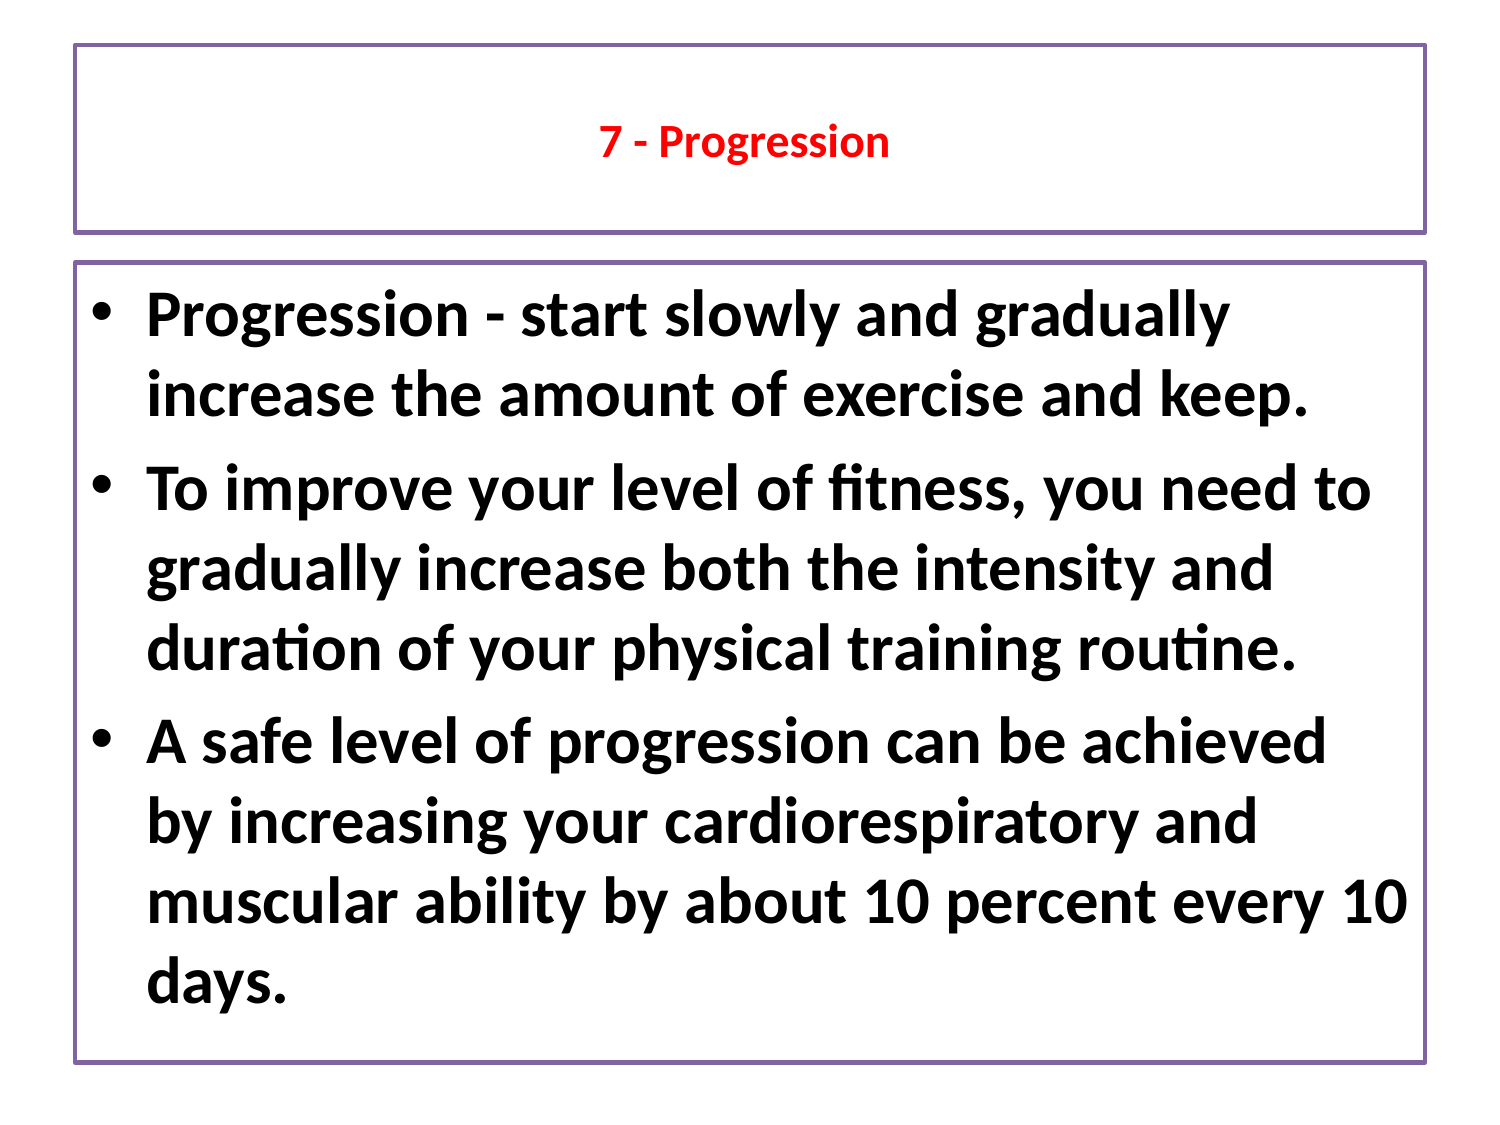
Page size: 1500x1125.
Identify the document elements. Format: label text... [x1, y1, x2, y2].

title 7 - Progression [73, 43, 1427, 235]
list Progression - start slowly and gradually increase the amount of exercise and keep. To improve your level of fitness, you need to gradually increase both the intensity and duration of your physical training routine. A safe level of progression can be achieved by increasing your cardiorespiratory and muscular ability by about 10 percent every 10 days. [73, 260, 1427, 1065]
